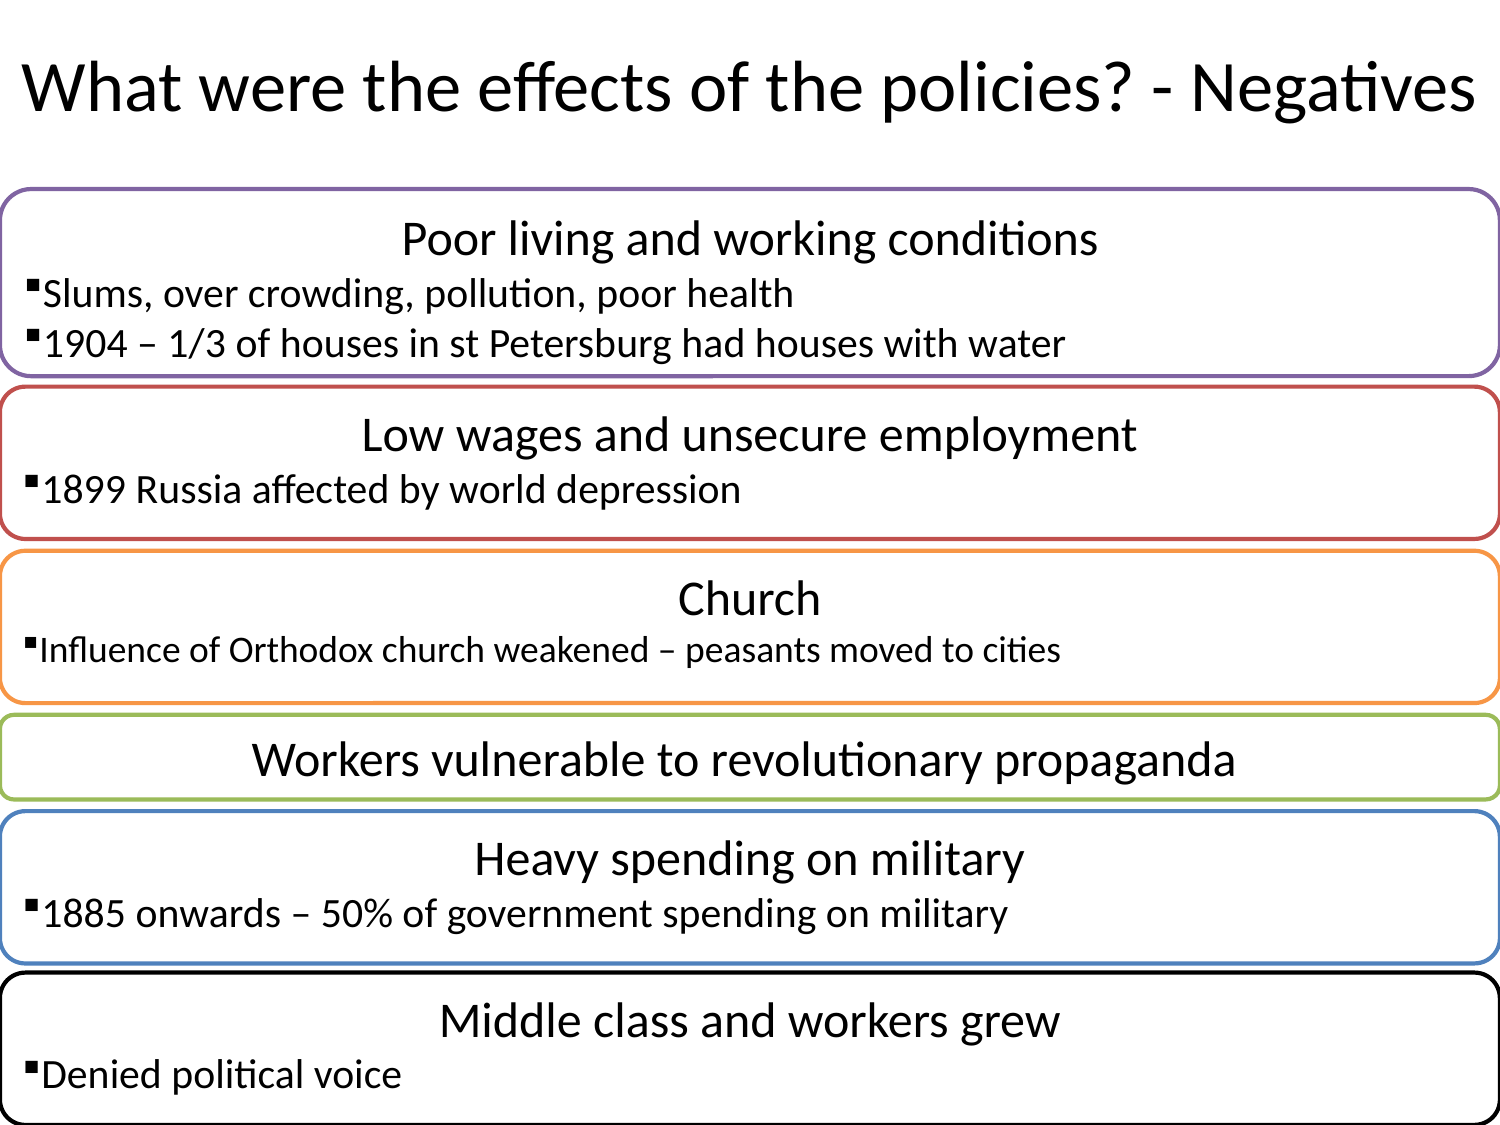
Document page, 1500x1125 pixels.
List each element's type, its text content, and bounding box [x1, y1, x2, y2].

text_box Church Influence of Orthodox church weakened – peasants moved to cities [0, 548, 1500, 706]
title What were the effects of the policies? - Negatives [0, 0, 1500, 176]
text_box Poor living and working conditions Slums, over crowding, pollution, poor health 1904 – 1/3 of houses in st Petersburg had houses with water [0, 186, 1500, 379]
text_box Middle class and workers grew Denied political voice [0, 970, 1500, 1125]
text_box Heavy spending on military 1885 onwards – 50% of government spending on military [0, 809, 1500, 966]
text_box Low wages and unsecure employment 1899 Russia affected by world depression [0, 384, 1500, 542]
text_box Workers vulnerable to revolutionary propaganda [0, 712, 1500, 802]
